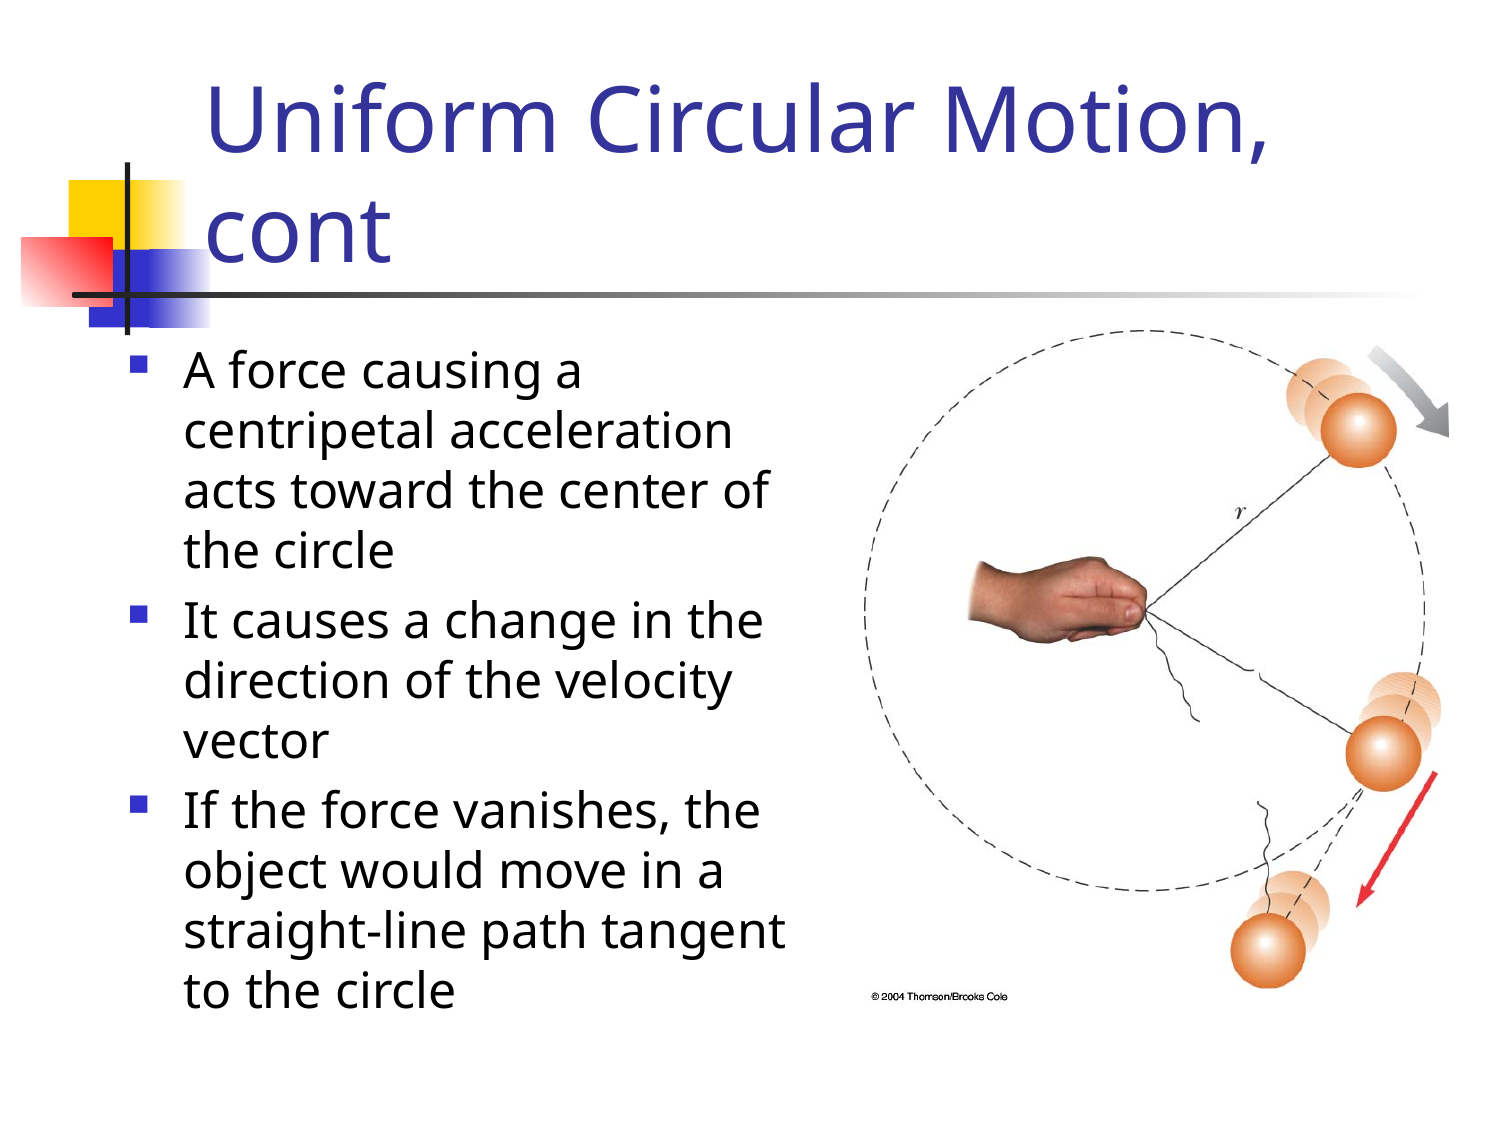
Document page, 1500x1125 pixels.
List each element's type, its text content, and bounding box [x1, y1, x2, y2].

title Uniform Circular Motion, cont [188, 101, 1468, 289]
list A force causing a centripetal acceleration acts toward the center of the circle It causes a change in the direction of the velocity vector If the force vanishes, the object would move in a straight-line path tangent to the circle [112, 330, 820, 1063]
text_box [864, 330, 1449, 1007]
